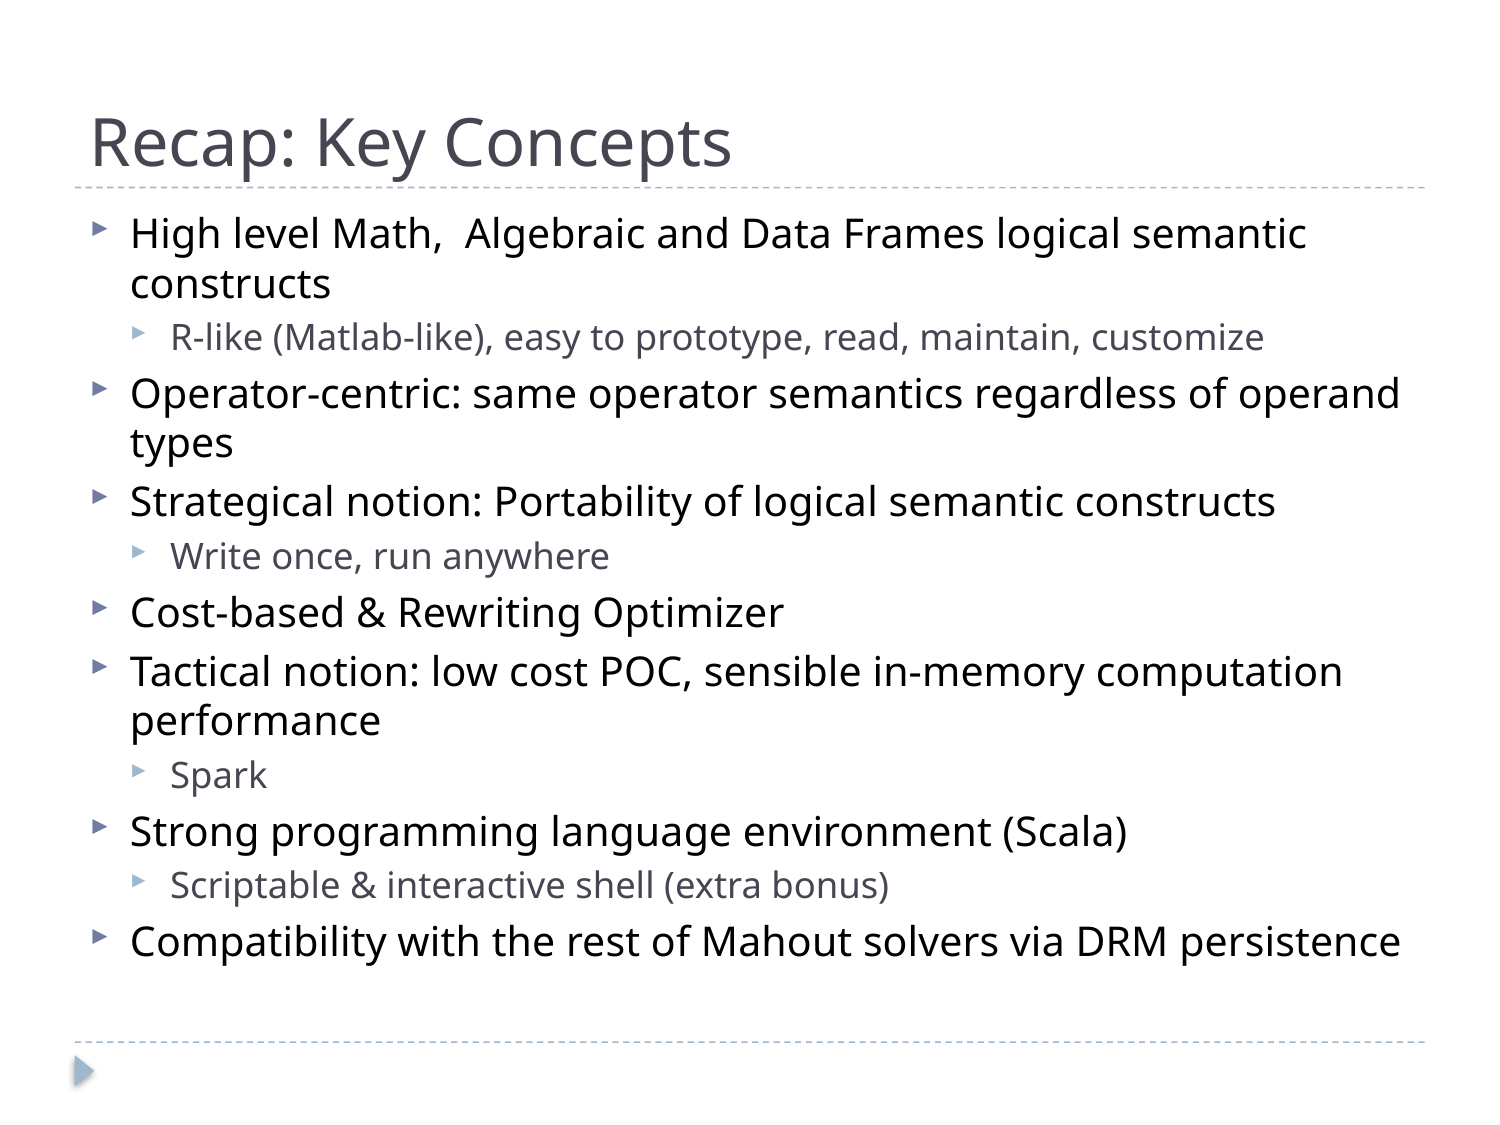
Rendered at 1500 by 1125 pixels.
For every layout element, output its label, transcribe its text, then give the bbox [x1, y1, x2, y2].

list High level Math, Algebraic and Data Frames logical semantic constructs R-like (Matlab-like), easy to prototype, read, maintain, customize Operator-centric: same operator semantics regardless of operand types Strategical notion: Portability of logical semantic constructs Write once, run anywhere Cost-based & Rewriting Optimizer Tactical notion: low cost POC, sensible in-memory computation performance Spark Strong programming language environment (Scala) Scriptable & interactive shell (extra bonus) Compatibility with the rest of Mahout solvers via DRM persistence [75, 200, 1425, 1010]
title Recap: Key Concepts [75, 24, 1425, 188]
